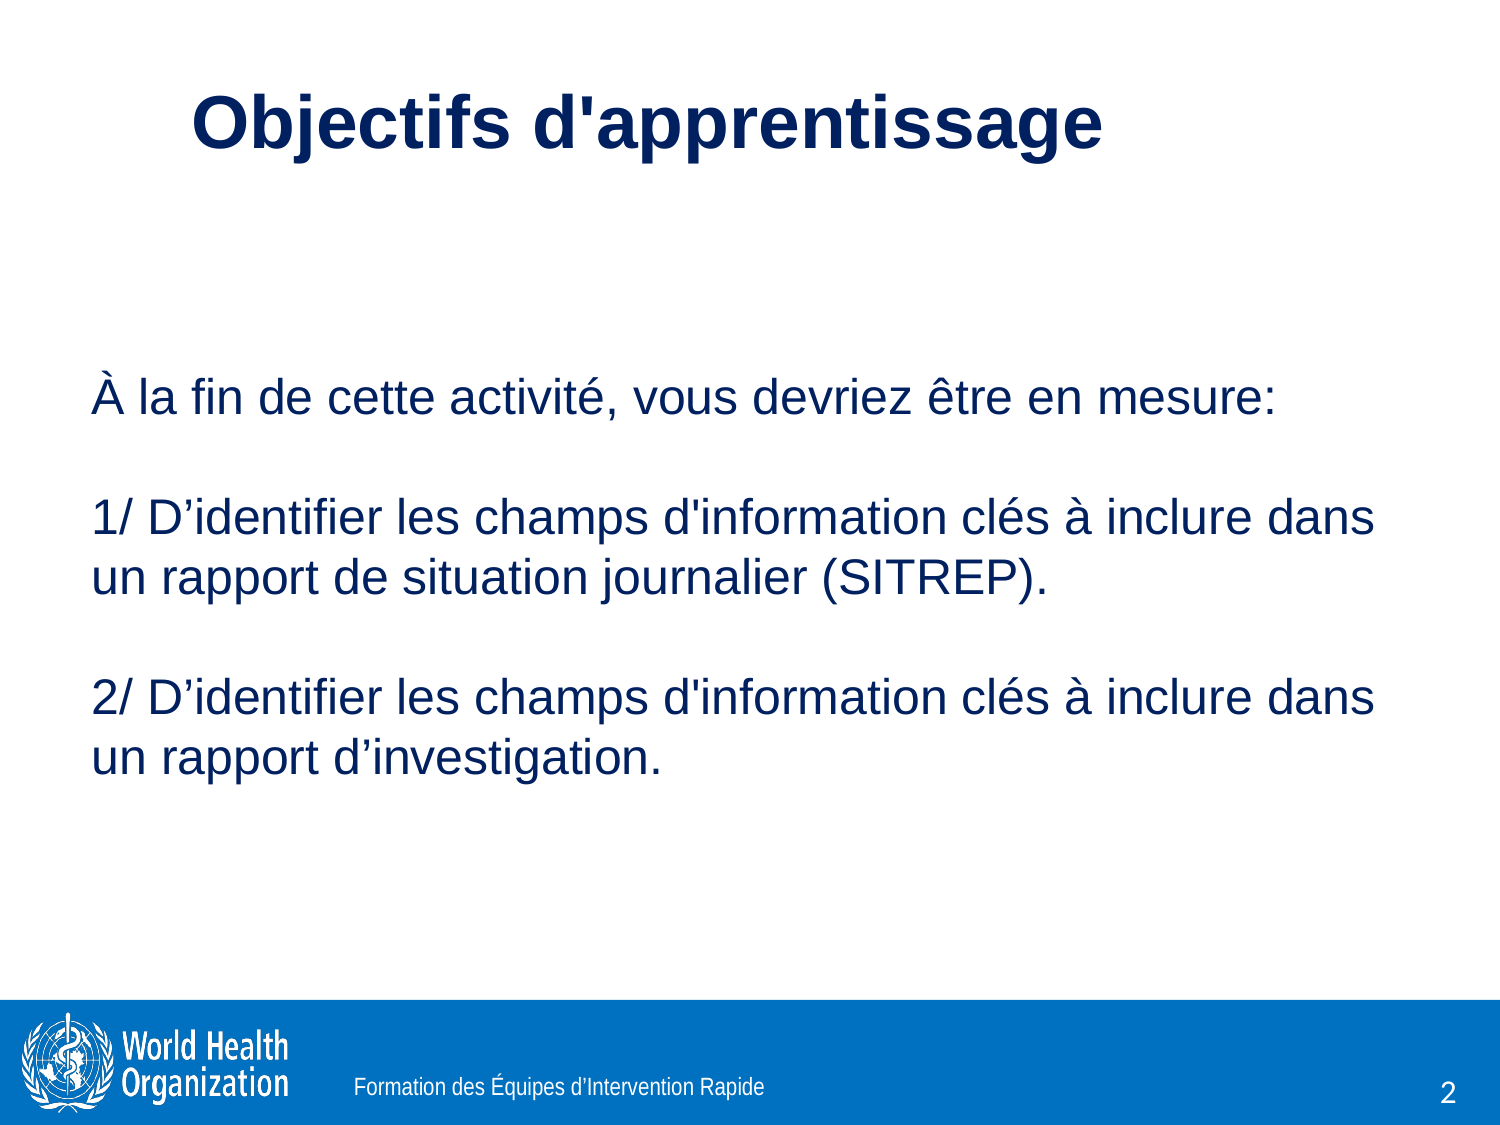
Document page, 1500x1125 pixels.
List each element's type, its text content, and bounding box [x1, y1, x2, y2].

text_box Objectifs d'apprentissage [176, 66, 1120, 172]
picture [21, 1012, 288, 1113]
title À la fin de cette activité, vous devriez être en mesure: 1/ D’identifier les champs d'information clés à inclure dans un rapport de situation journalier (SITREP). 2/ D’identifier les champs d'information clés à inclure dans un rapport d’investigation. [76, 267, 1427, 882]
